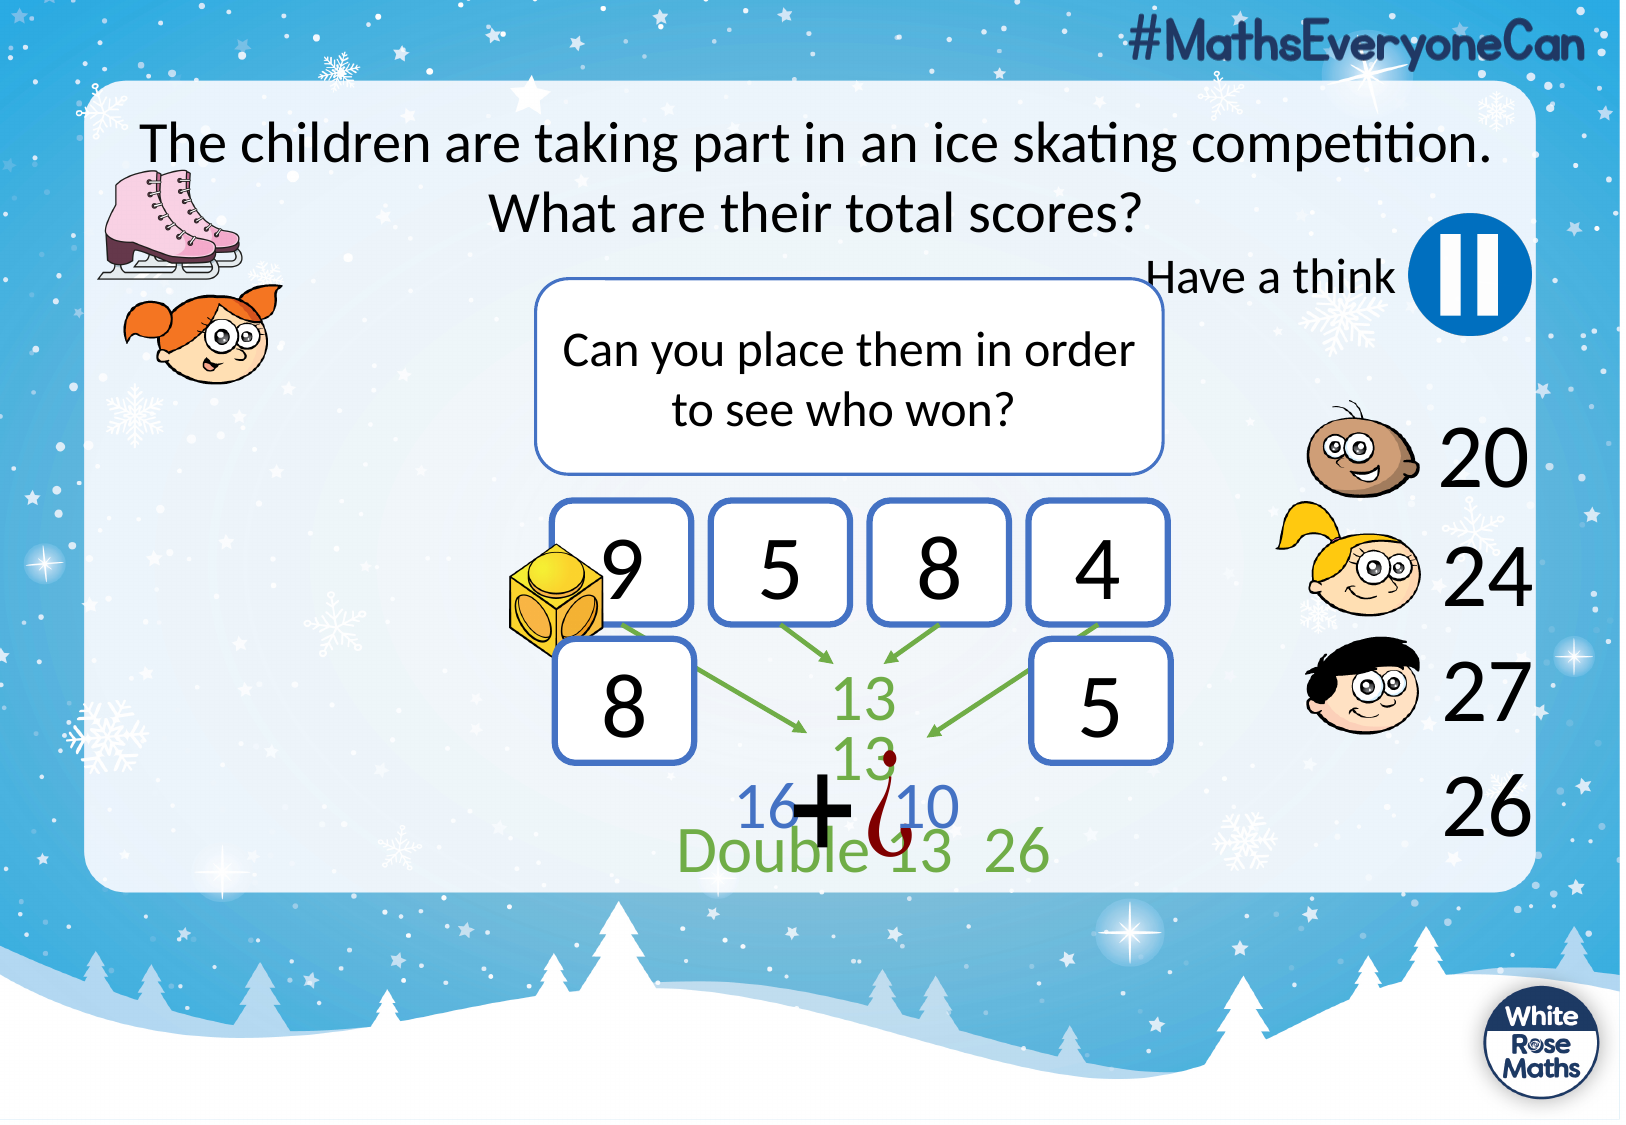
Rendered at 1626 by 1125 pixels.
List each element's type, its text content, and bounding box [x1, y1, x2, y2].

text_box 24 [1420, 508, 1558, 628]
text_box 20 [1429, 389, 1554, 509]
text_box The children are taking part in an ice skating competition. What are their total scores? [100, 96, 1534, 322]
text_box 26 [1418, 737, 1558, 862]
text_box 4 [1028, 500, 1168, 625]
text_box 8 [869, 500, 1009, 624]
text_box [883, 624, 940, 664]
text_box 5 [710, 500, 851, 624]
text_box Have a think [1130, 236, 1408, 312]
text_box 10 [859, 739, 994, 864]
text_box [780, 624, 834, 664]
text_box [926, 624, 1099, 738]
text_box 8 [554, 638, 695, 763]
text_box 16 [699, 739, 835, 864]
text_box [621, 624, 808, 734]
text_box Can you place them in order to see who won? [535, 278, 1164, 475]
text_box 9 [552, 500, 692, 625]
text_box 5 [1031, 638, 1171, 763]
picture [0, 0, 1626, 1125]
text_box 13 [808, 632, 926, 696]
text_box 13 [793, 691, 934, 816]
text_box 27 [1453, 623, 1558, 742]
